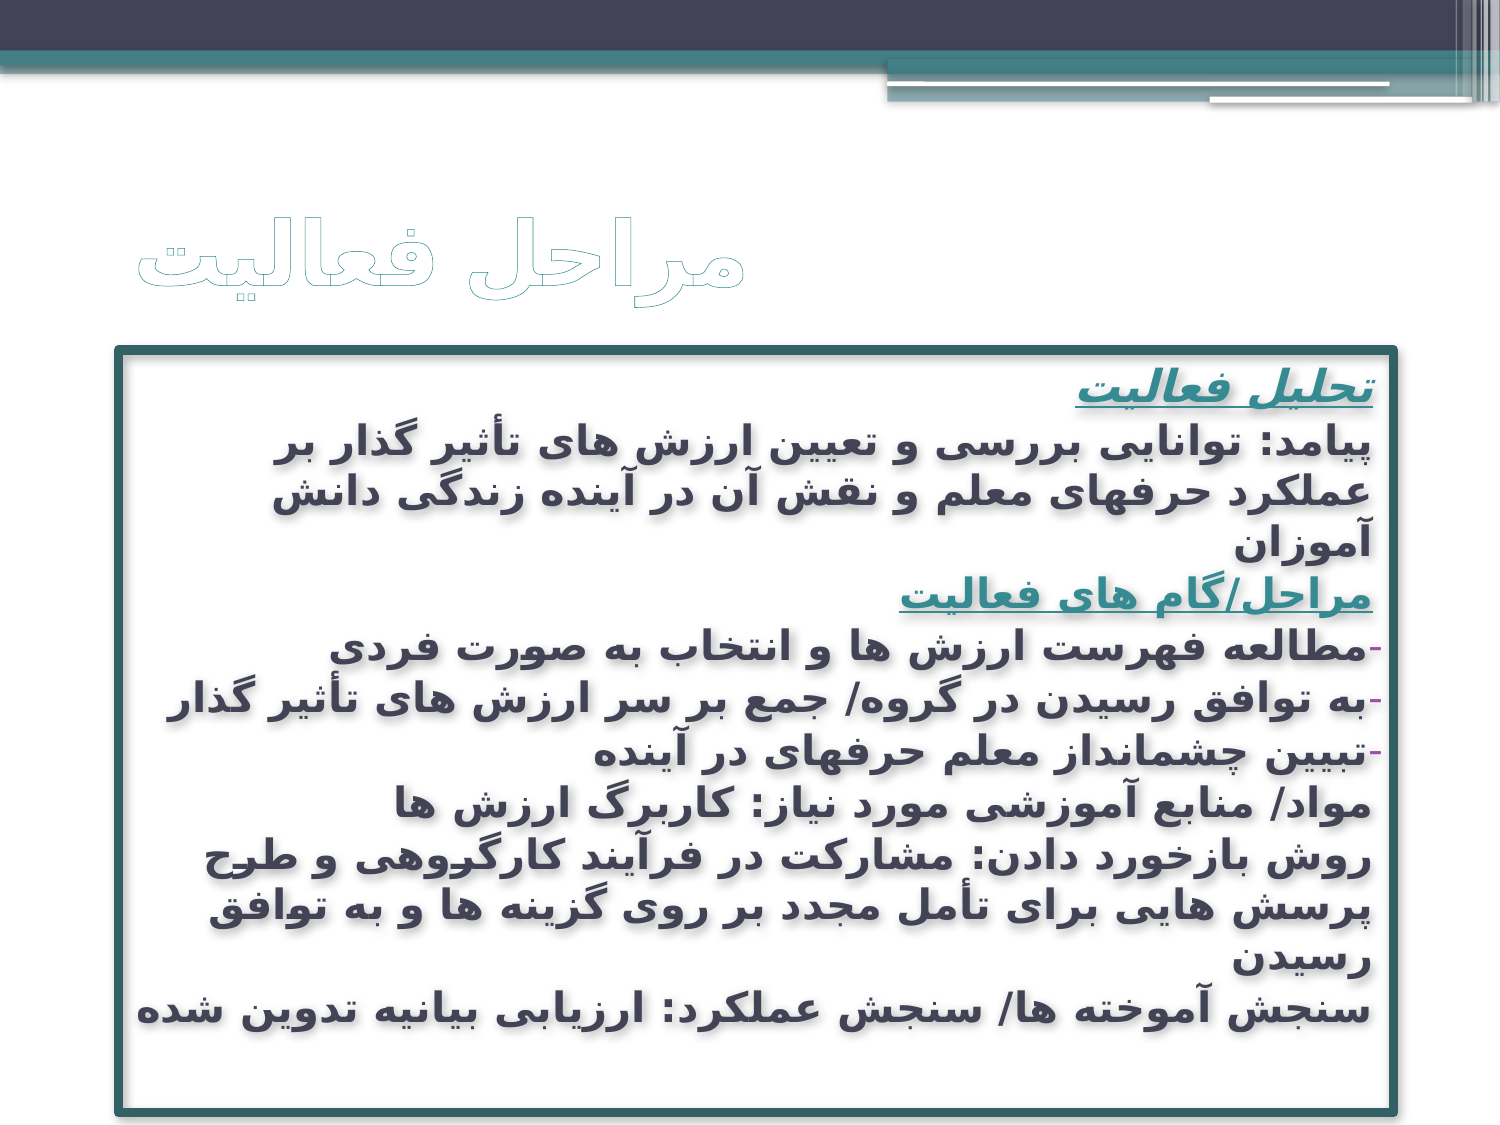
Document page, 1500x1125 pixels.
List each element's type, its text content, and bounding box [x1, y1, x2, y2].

list تحلیل فعالیت پیامد: توانایی بررسی و تعیین ارزش های تأثیر گذار بر عملکرد حرفه‏ای معلم‏ و نقش آن در آینده زندگی دانش آموزان مراحل/گام های فعالیت مطالعه فهرست ارزش ها و انتخاب به صورت فردی به توافق رسیدن در گروه/ جمع بر سر ارزش های تأثیر گذار تبیین چشم‏انداز معلم حرفه‏ای در آینده مواد/ منابع آموزشی مورد نیاز: کاربرگ ارزش ها روش بازخورد دادن: مشارکت در فرآیند کارگروهی و طرح پرسش هایی برای تأمل مجدد بر روی گزینه ها و به توافق رسیدن سنجش آموخته ها/ سنجش عملکرد: ارزیابی بیانیه تدوین شده [118, 350, 1394, 1113]
title مراحل فعالیت [118, 87, 1394, 311]
